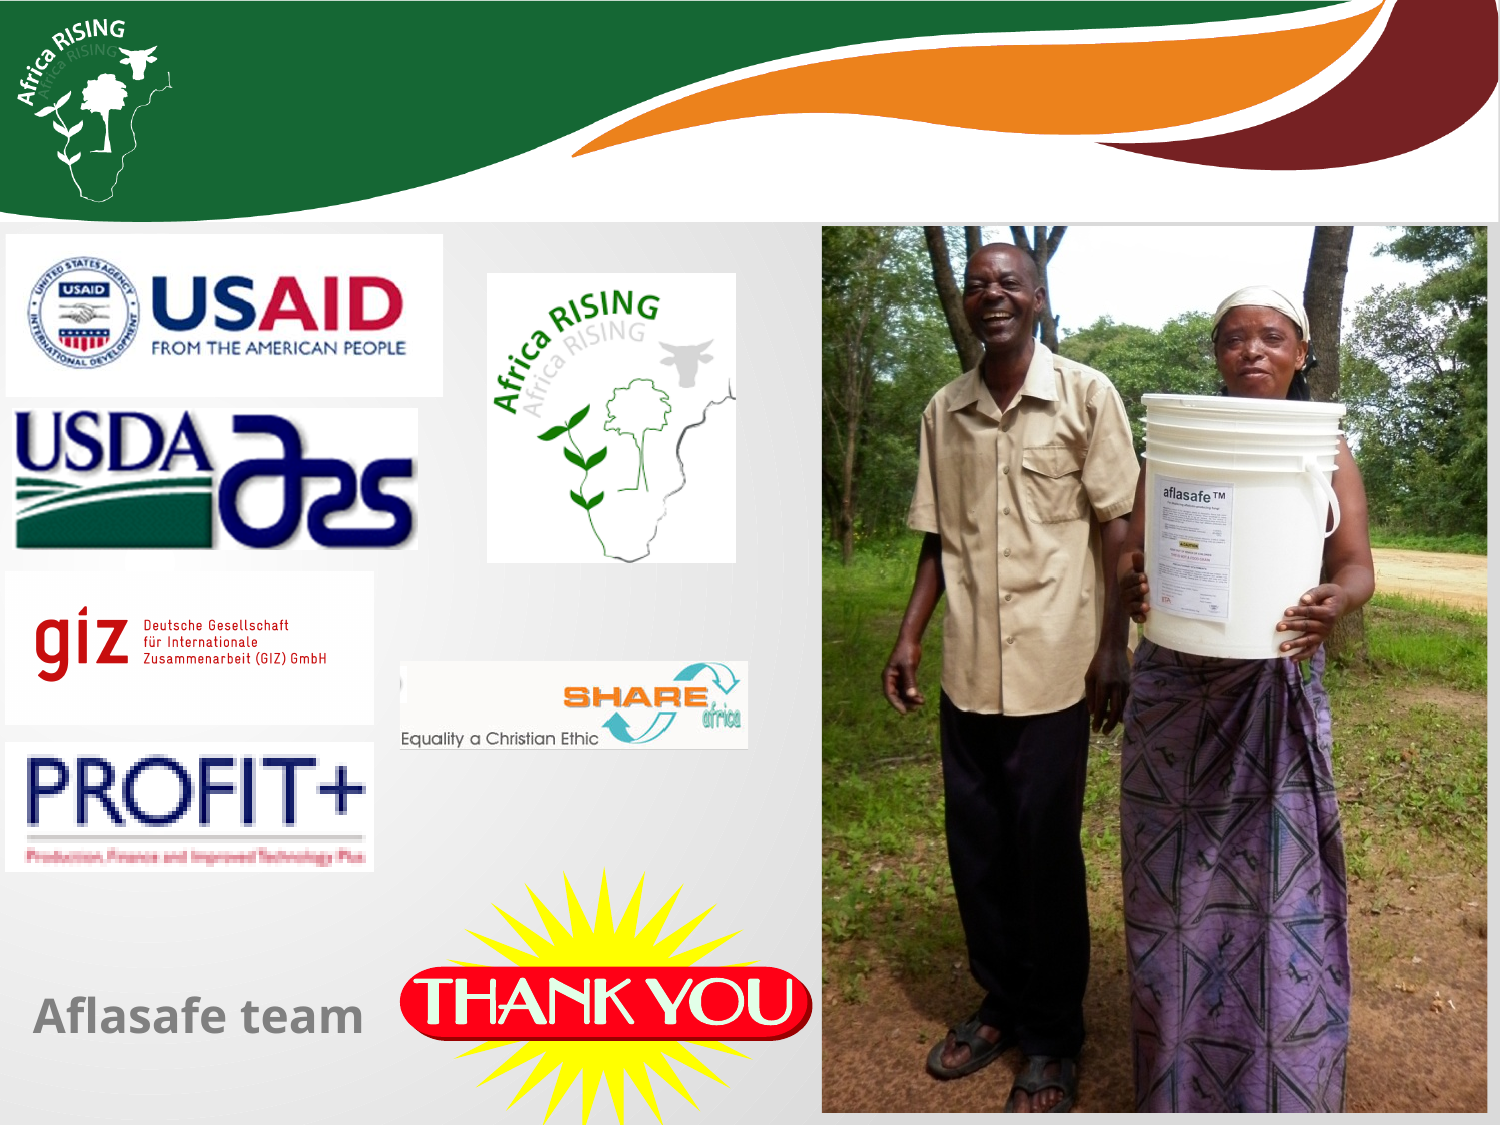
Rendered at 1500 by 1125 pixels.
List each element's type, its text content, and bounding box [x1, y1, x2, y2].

picture [486, 272, 737, 563]
picture [5, 233, 444, 398]
text_box Aflasafe team [5, 950, 392, 1051]
picture [5, 741, 374, 873]
picture [821, 225, 1488, 1114]
picture [0, 0, 1499, 222]
picture [399, 661, 749, 751]
picture [5, 570, 374, 725]
picture [399, 865, 813, 1125]
picture [11, 407, 419, 551]
